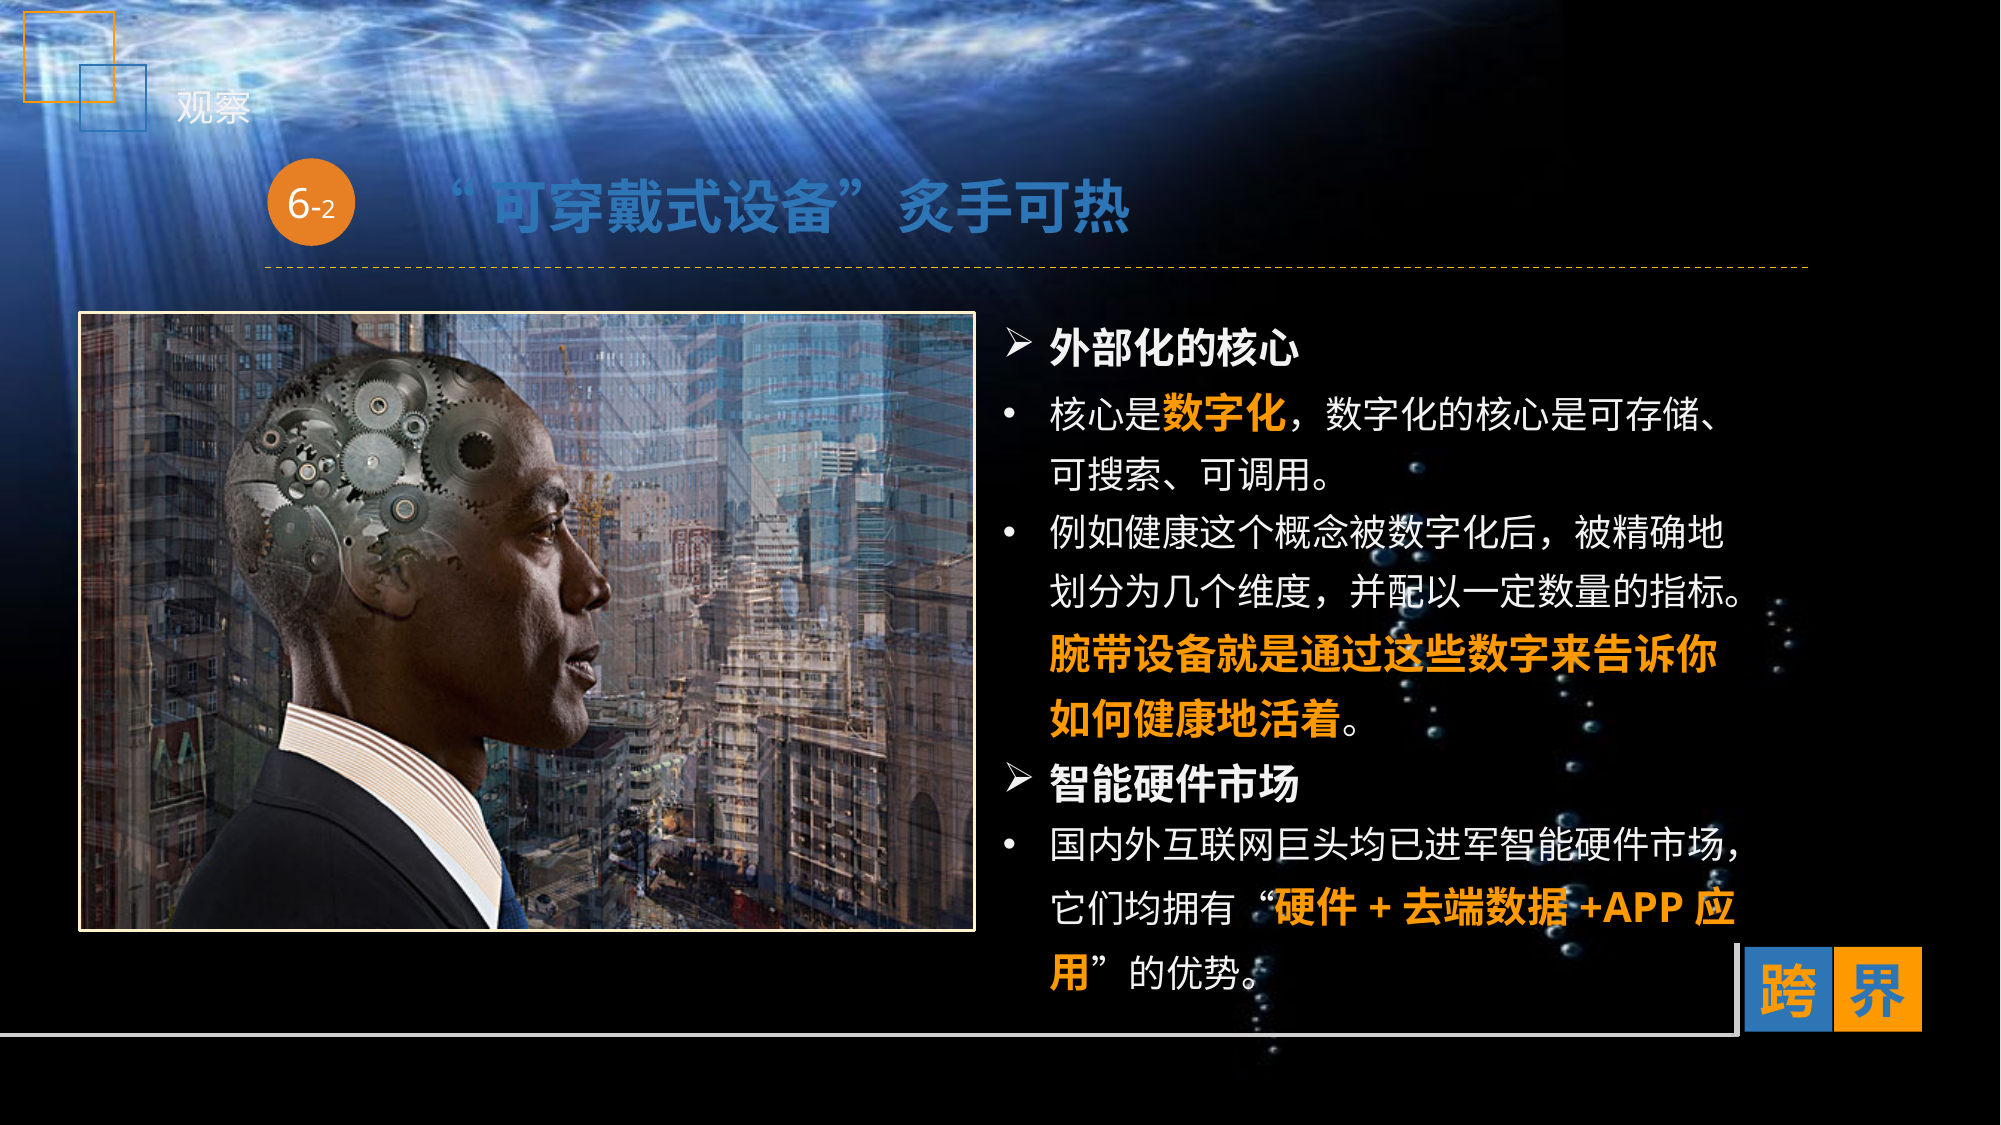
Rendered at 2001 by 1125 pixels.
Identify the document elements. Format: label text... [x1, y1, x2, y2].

text_box “可穿戴式设备”炙手可热 [402, 163, 1815, 248]
picture [0, 0, 2001, 1125]
text_box 外部化的核心 核心是数字化，数字化的核心是可存储、可搜索、可调用。 例如健康这个概念被数字化后，被精确地划分为几个维度，并配以一定数量的指标。腕带设备就是通过这些数字来告诉你如何健康地活着。 智能硬件市场 国内外互联网巨头均已进军智能硬件市场，它们均拥有“硬件+去端数据+APP应用”的优势。 [988, 299, 1760, 1004]
text_box [282, 235, 341, 246]
text_box 观察 [161, 76, 267, 137]
text_box [267, 182, 272, 222]
text_box 6-2 [272, 169, 351, 235]
text_box [351, 183, 356, 221]
text_box [282, 158, 340, 169]
